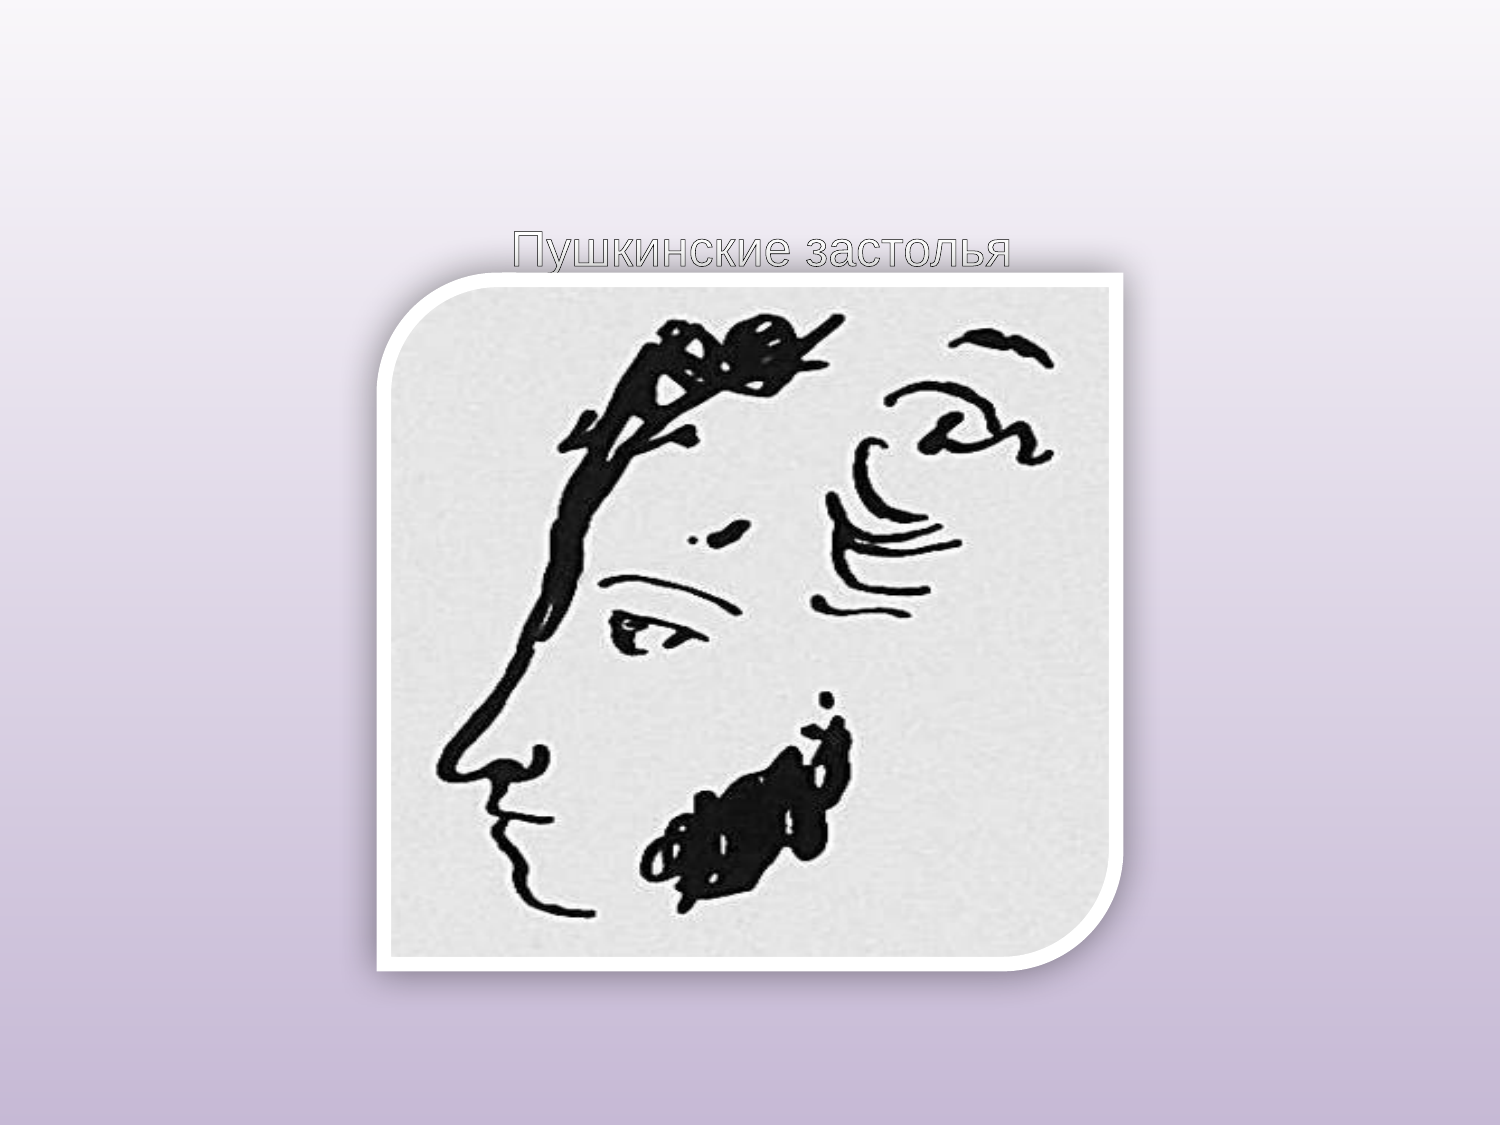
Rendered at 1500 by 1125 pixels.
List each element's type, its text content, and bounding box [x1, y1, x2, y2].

title Пушкинские застолья [123, 125, 1399, 367]
picture [383, 279, 1117, 965]
